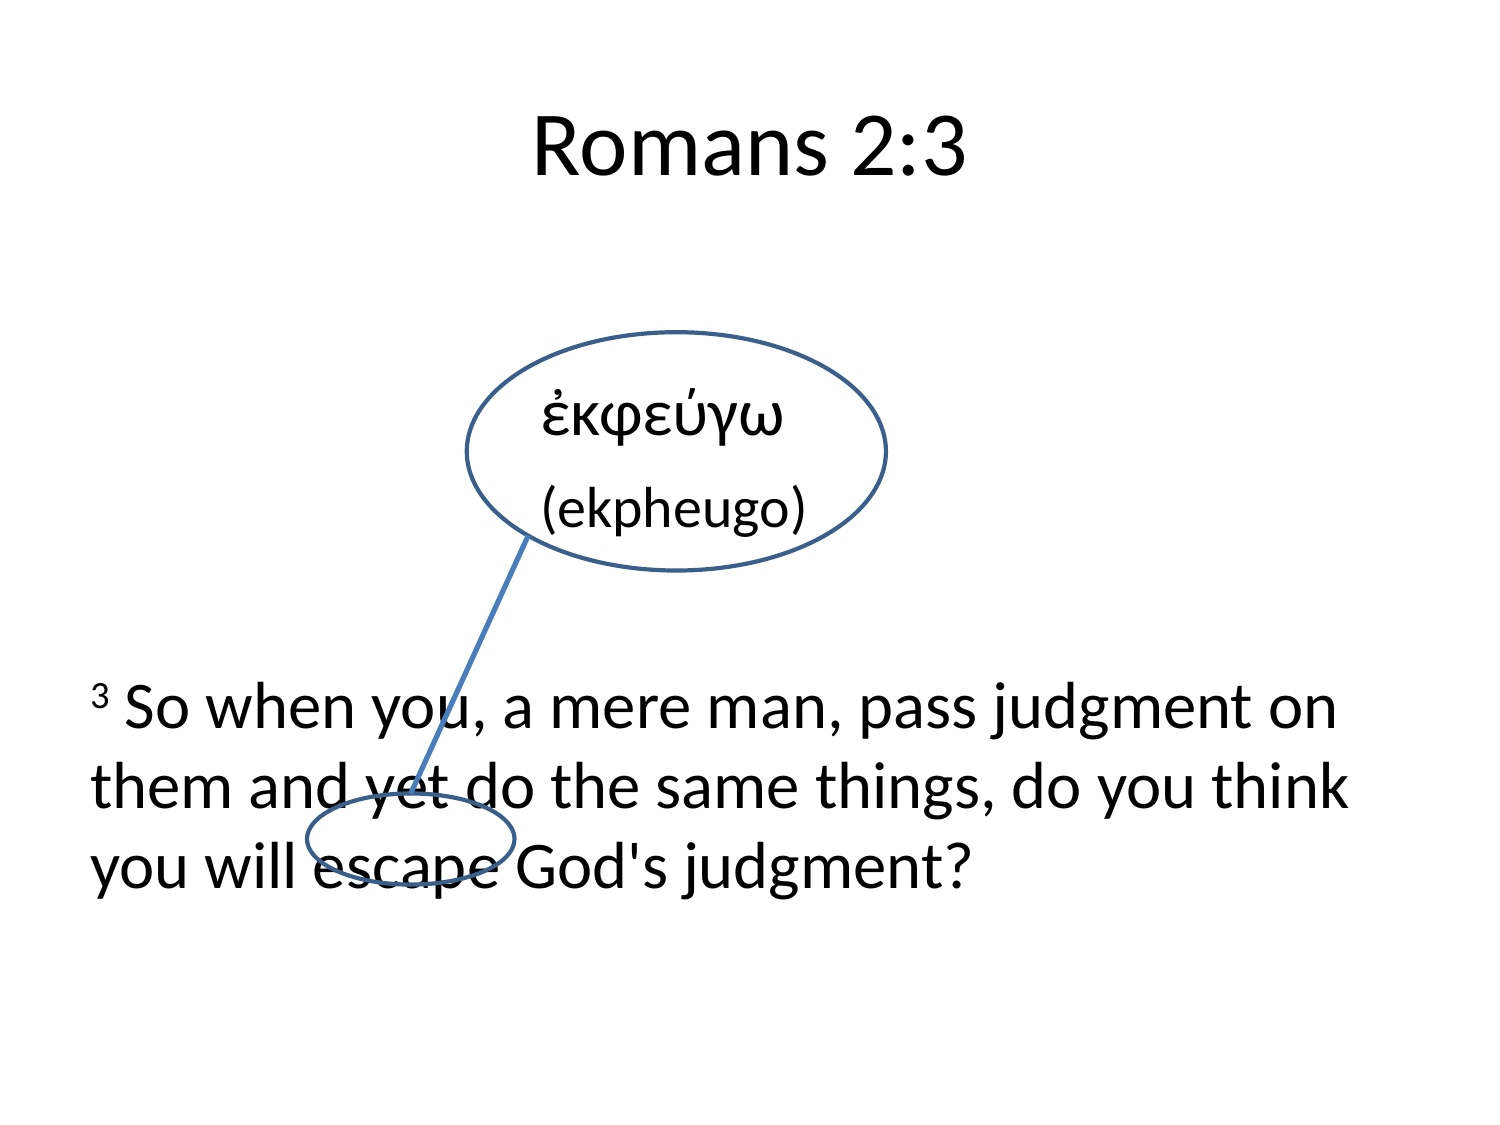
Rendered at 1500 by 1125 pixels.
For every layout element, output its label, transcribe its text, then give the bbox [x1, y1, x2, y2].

text_box [464, 330, 889, 573]
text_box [410, 535, 529, 794]
title Romans 2:3 [75, 45, 1425, 233]
text_box [304, 791, 517, 887]
list ἐκφεύγω (ekpheugo) 3 So when you, a mere man, pass judgment on them and yet do the same things, do you think you will escape God's judgment? [75, 262, 1425, 1005]
